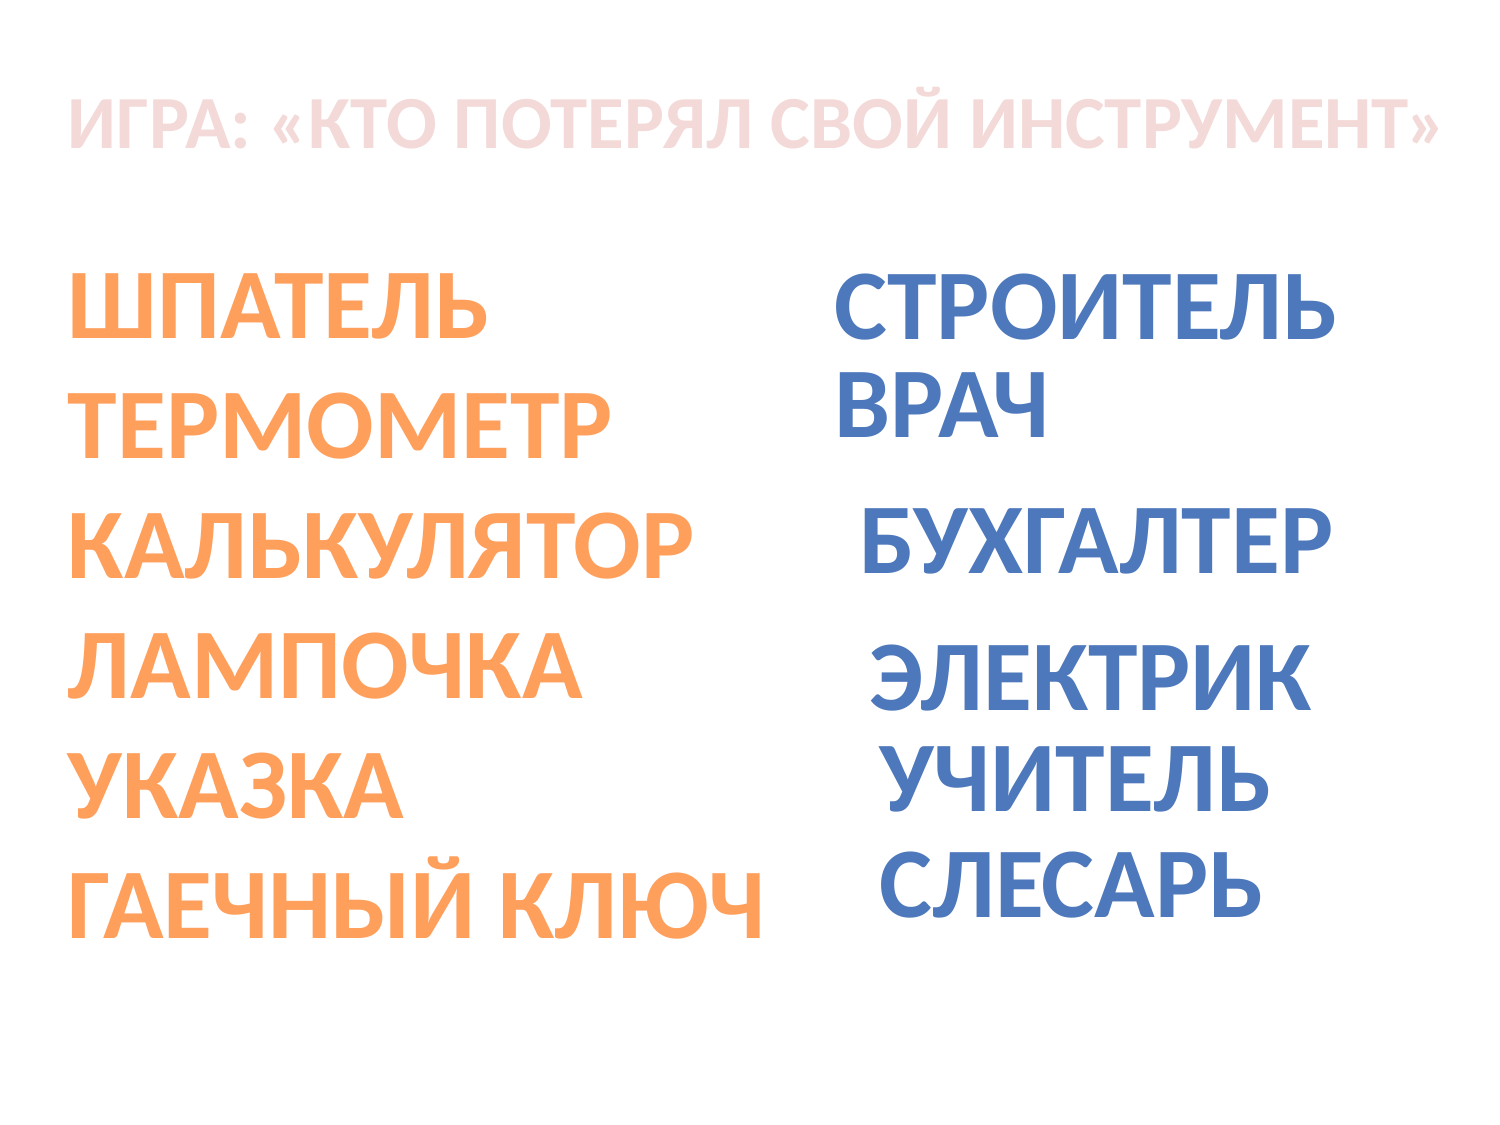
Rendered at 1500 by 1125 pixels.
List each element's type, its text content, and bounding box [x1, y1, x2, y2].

text_box ВРАЧ [819, 367, 1387, 465]
text_box УЧИТЕЛЬ [864, 704, 1420, 810]
text_box ЭЛЕКТРИК [855, 602, 1386, 738]
text_box СТРОИТЕЛЬ [819, 231, 1387, 367]
text_box ИГРА: «КТО ПОТЕРЯЛ СВОЙ ИНСТРУМЕНТ» [53, 66, 1471, 172]
text_box БУХГАЛТЕР [844, 466, 1353, 602]
text_box СЛЕСАРЬ [864, 810, 1459, 946]
text_box ШПАТЕЛЬ ТЕРМОМЕТР КАЛЬКУЛЯТОР ЛАМПОЧКА УКАЗКА ГАЕЧНЫЙ КЛЮЧ [53, 231, 845, 967]
